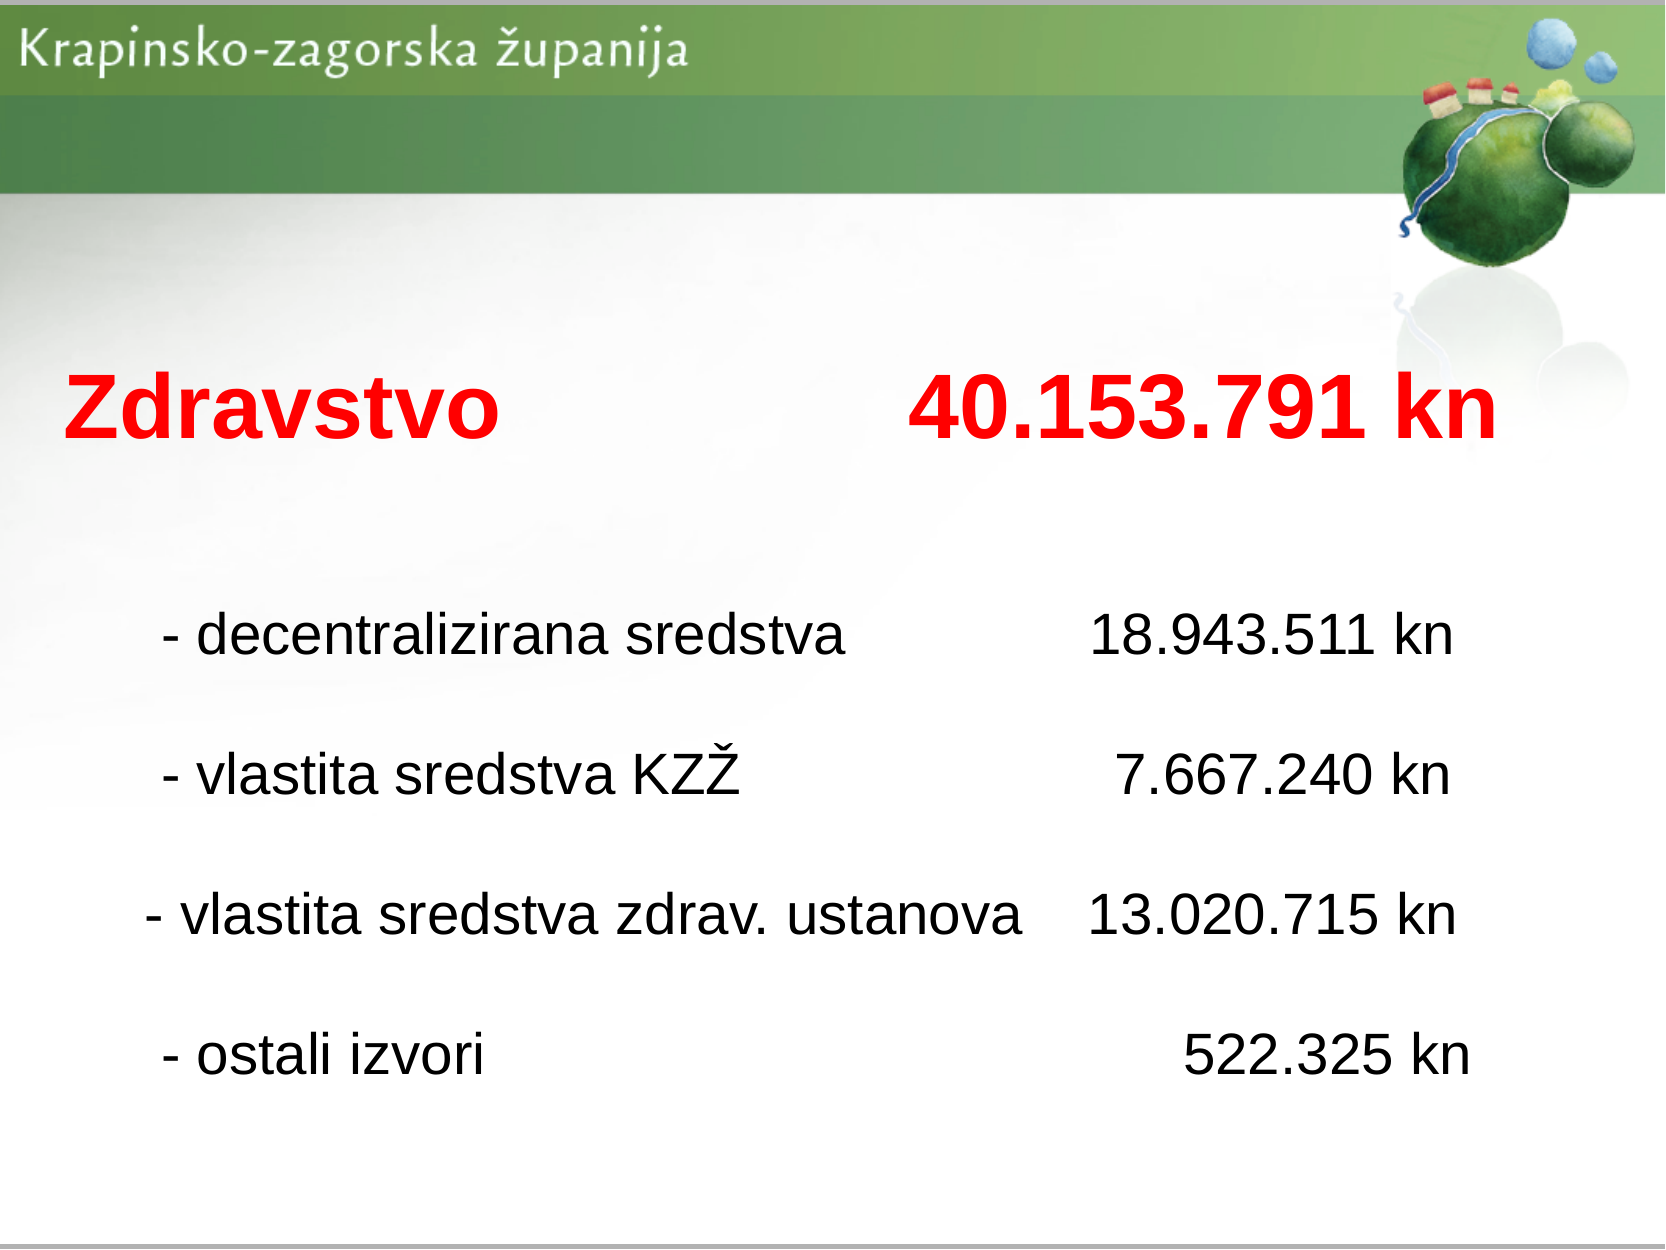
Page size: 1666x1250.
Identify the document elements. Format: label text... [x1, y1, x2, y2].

text_box Zdravstvo 40.153.791 kn - decentralizirana sredstva 18.943.511 kn - vlastita sredstva KZŽ 7.667.240 kn - vlastita sredstva zdrav. ustanova 13.020.715 kn - ostali izvori 522.325 kn [0, 269, 1578, 1250]
picture [0, 5, 1666, 1244]
